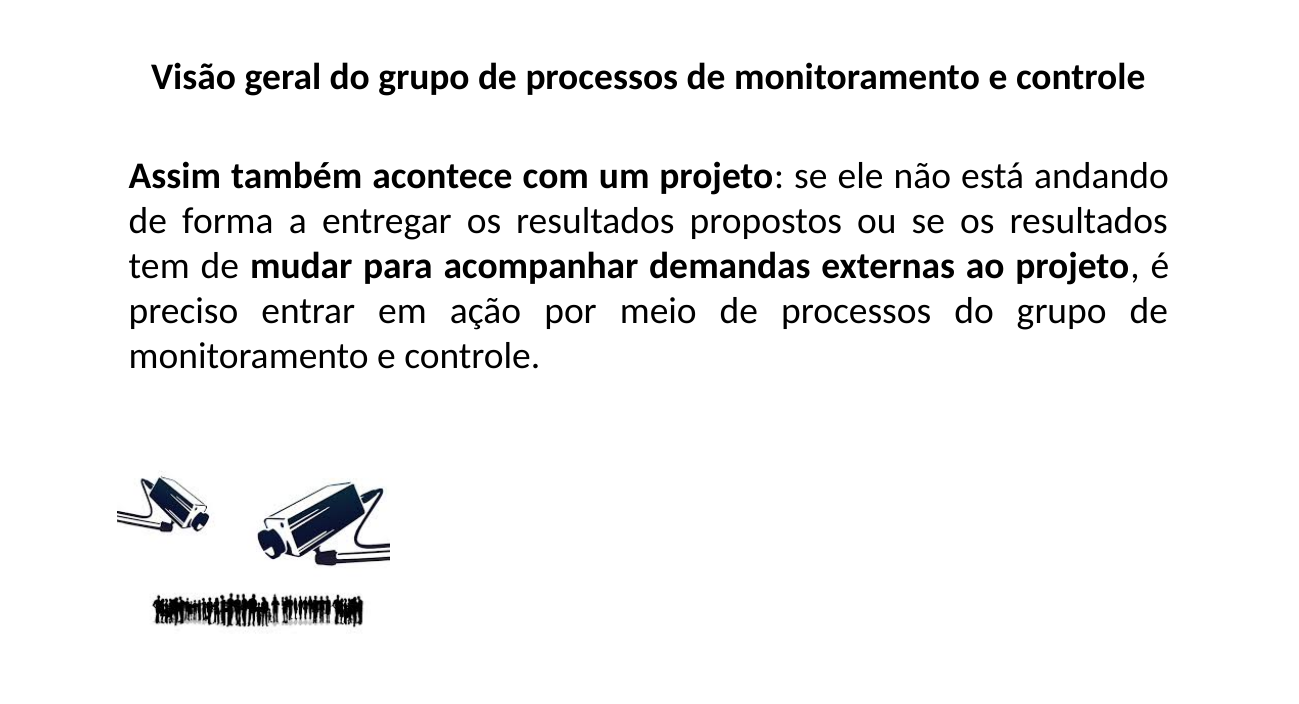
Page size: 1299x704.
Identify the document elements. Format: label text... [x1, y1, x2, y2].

text_box Visão geral do grupo de processos de monitoramento e controle [0, 44, 1299, 106]
text_box Assim também acontece com um projeto: se ele não está andando de forma a entregar os resultados propostos ou se os resultados tem de mudar para acompanhar demandas externas ao projeto, é preciso entrar em ação por meio de processos do grupo de monitoramento e controle. [117, 145, 1181, 559]
picture [117, 462, 390, 656]
